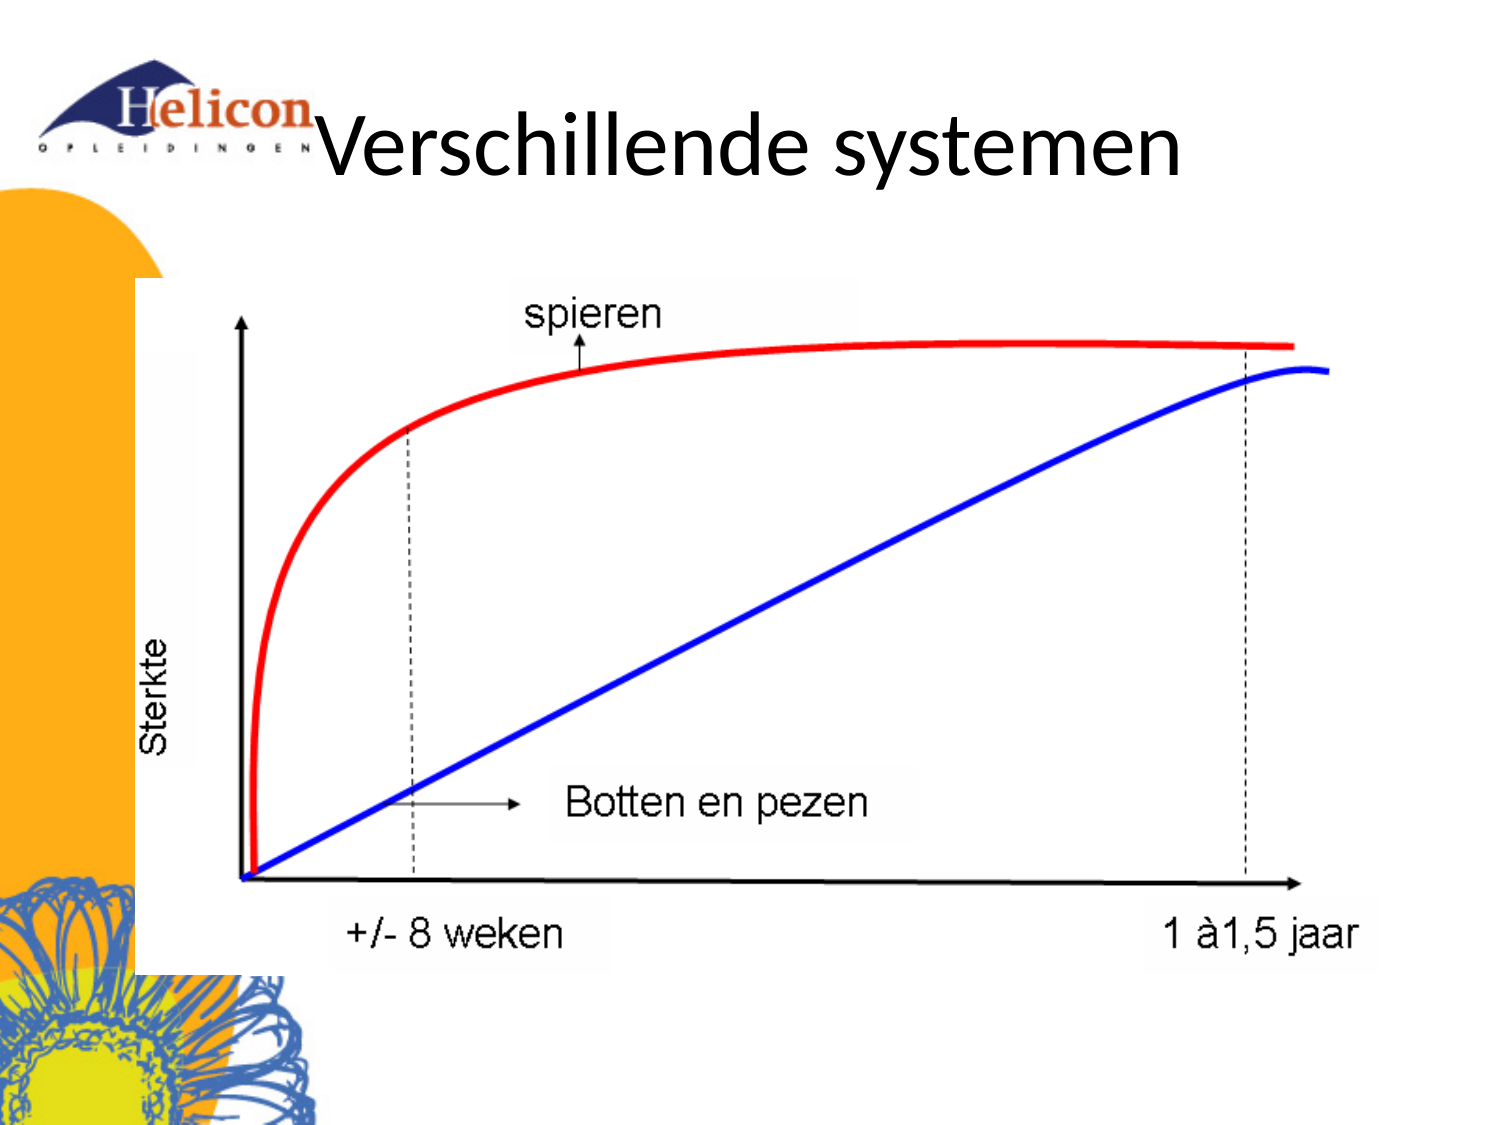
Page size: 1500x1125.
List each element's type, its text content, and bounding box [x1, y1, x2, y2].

picture [0, 0, 1500, 1125]
title Verschillende systemen [75, 45, 1425, 233]
